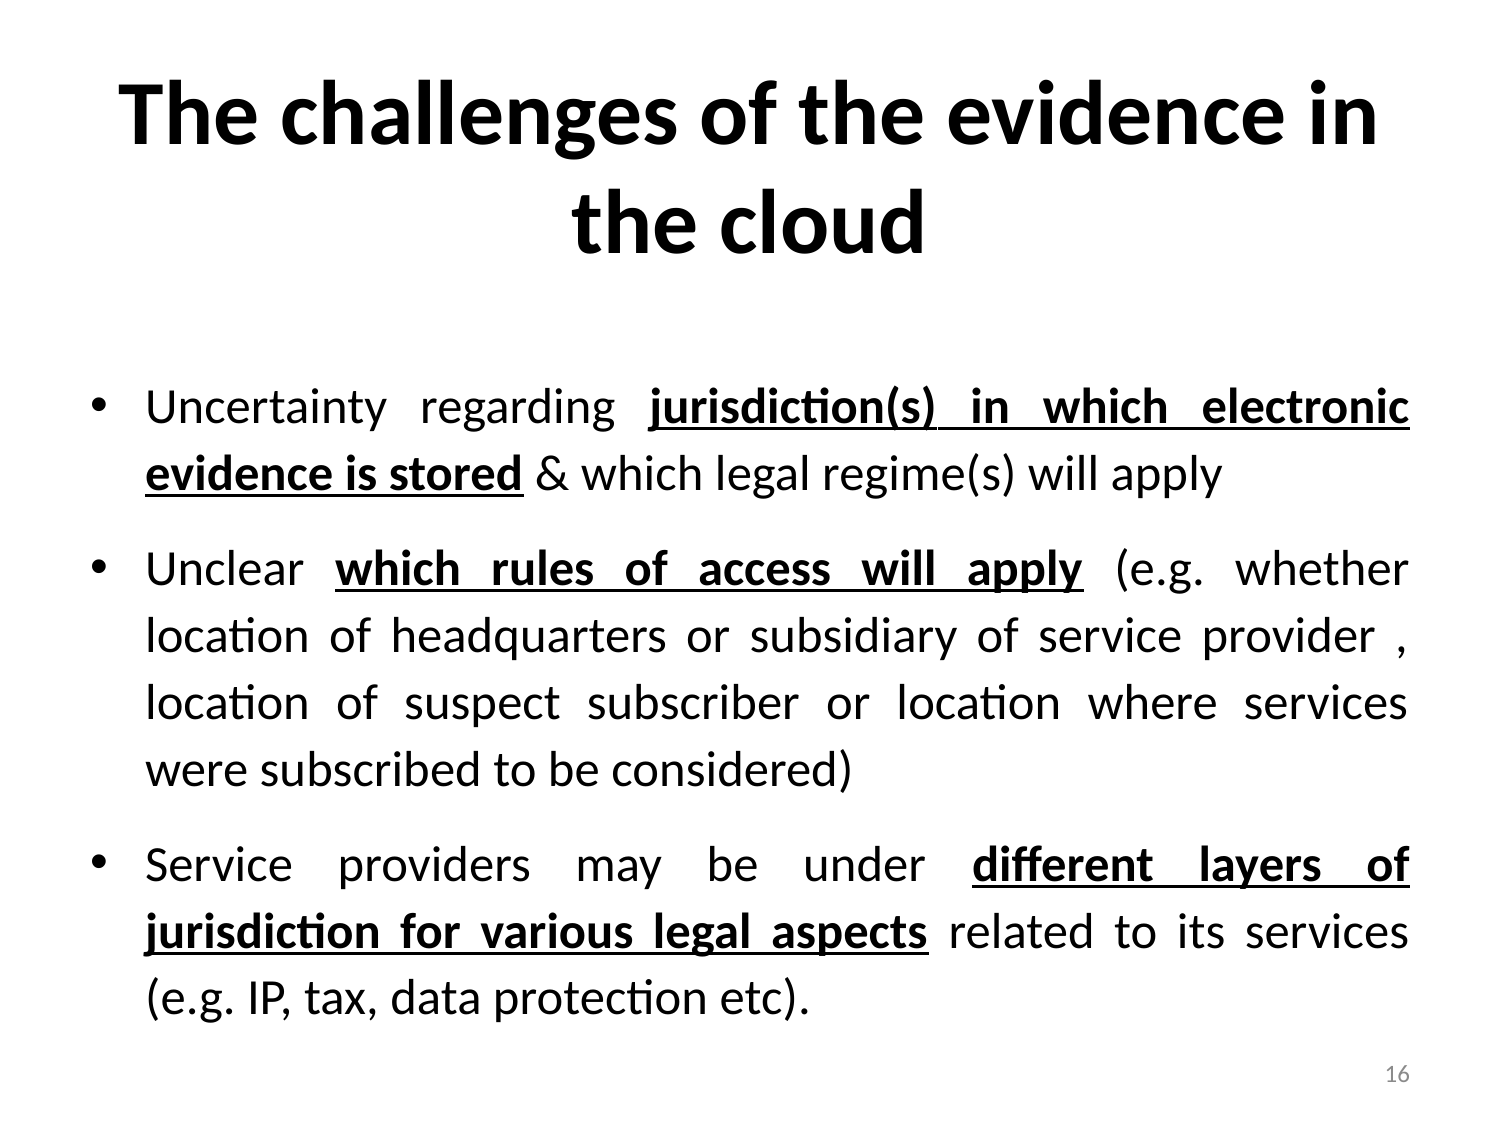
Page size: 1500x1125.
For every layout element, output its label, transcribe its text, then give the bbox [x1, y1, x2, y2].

slide_number 16 [1074, 1042, 1425, 1103]
title The challenges of the evidence in the cloud [75, 45, 1425, 233]
list Uncertainty regarding jurisdiction(s) in which electronic evidence is stored & which legal regime(s) will apply Unclear which rules of access will apply (e.g. whether location of headquarters or subsidiary of service provider , location of suspect subscriber or location where services were subscribed to be considered) Service providers may be under different layers of jurisdiction for various legal aspects related to its services (e.g. IP, tax, data protection etc). [75, 359, 1425, 1042]
